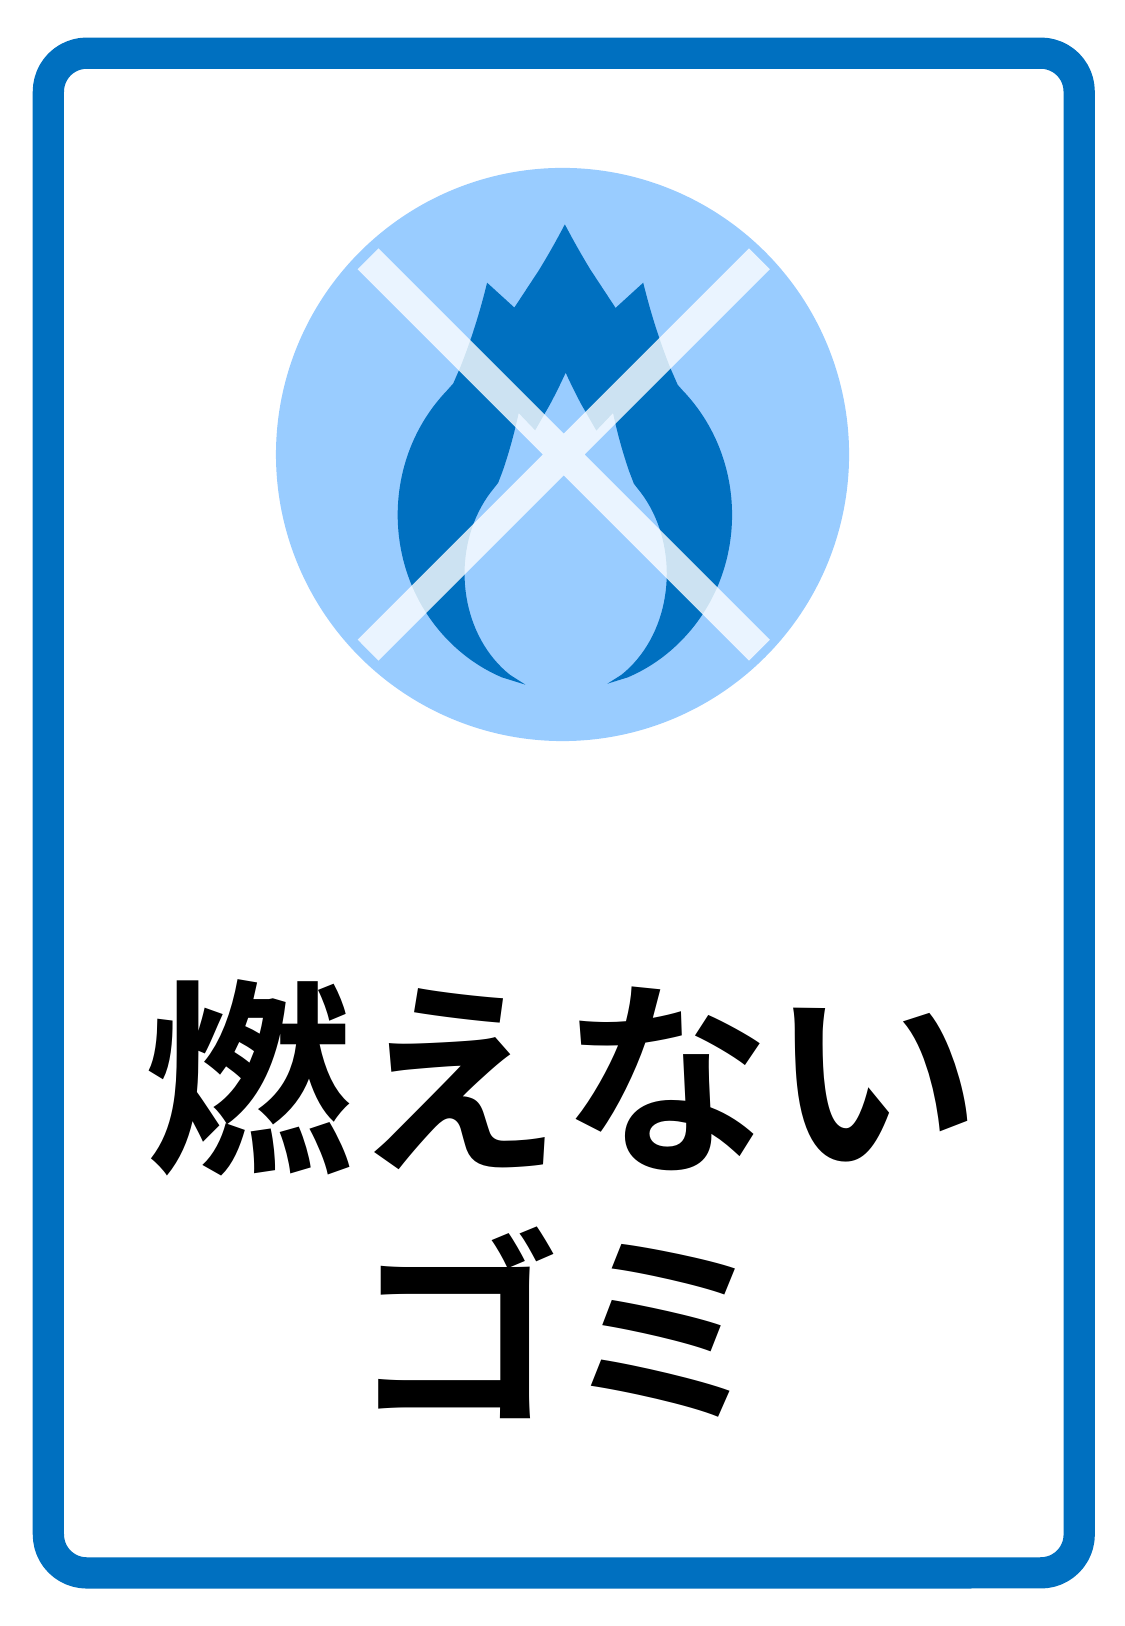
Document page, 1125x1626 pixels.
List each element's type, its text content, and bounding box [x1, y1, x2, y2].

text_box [275, 167, 850, 742]
text_box [46, 1457, 1082, 1576]
text_box 燃えない ゴミ [0, 941, 1125, 1457]
text_box [46, 51, 1082, 941]
